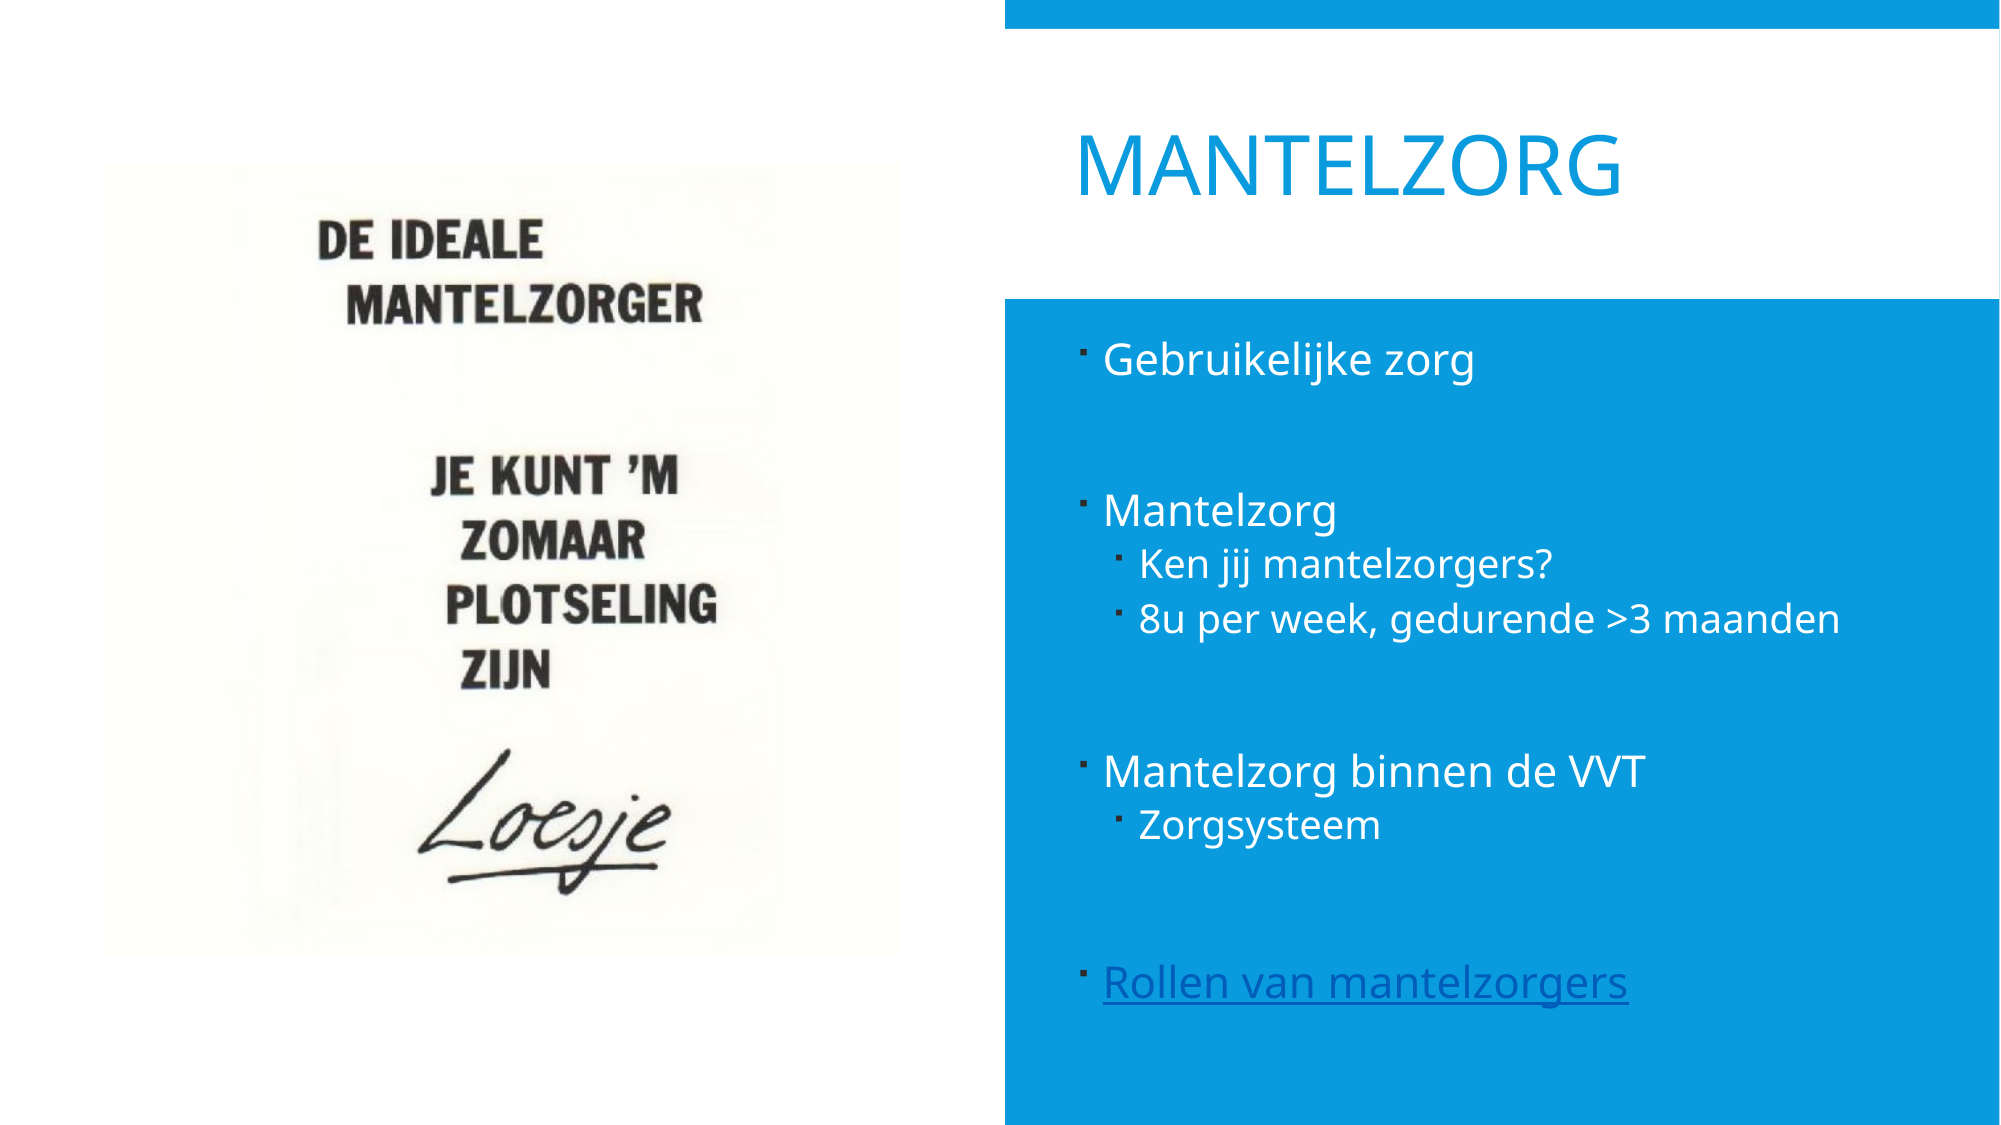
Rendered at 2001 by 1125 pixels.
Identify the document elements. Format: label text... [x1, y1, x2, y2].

text_box [0, 0, 1006, 1125]
picture [103, 161, 901, 957]
text_box [1006, 300, 2000, 1125]
list Gebruikelijke zorg Mantelzorg Ken jij mantelzorgers? 8u per week, gedurende >3 maanden Mantelzorg binnen de VVT Zorgsysteem Rollen van mantelzorgers [1058, 329, 1894, 1020]
text_box [1003, 28, 2000, 300]
title Mantelzorg [1058, 46, 1894, 295]
text_box [1006, 0, 2000, 28]
